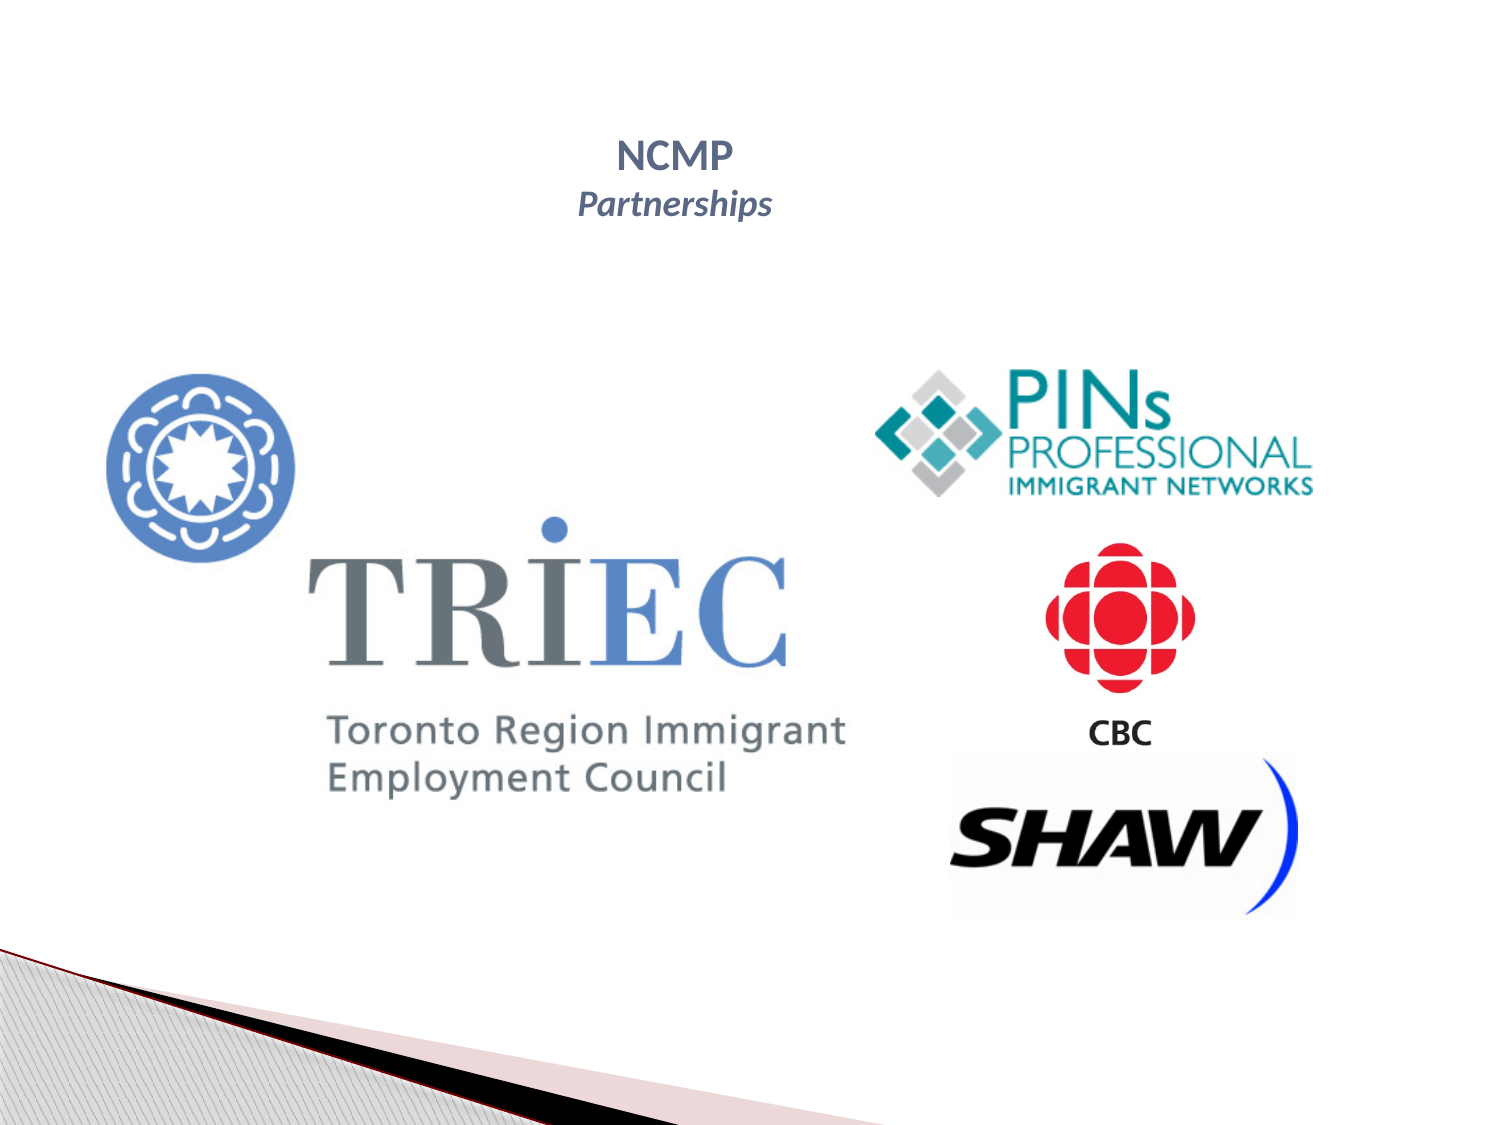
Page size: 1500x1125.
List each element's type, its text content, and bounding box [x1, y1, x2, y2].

picture [949, 537, 1299, 922]
picture [80, 349, 873, 826]
picture [874, 369, 1313, 497]
title NCMP Partnerships [0, 62, 1350, 233]
